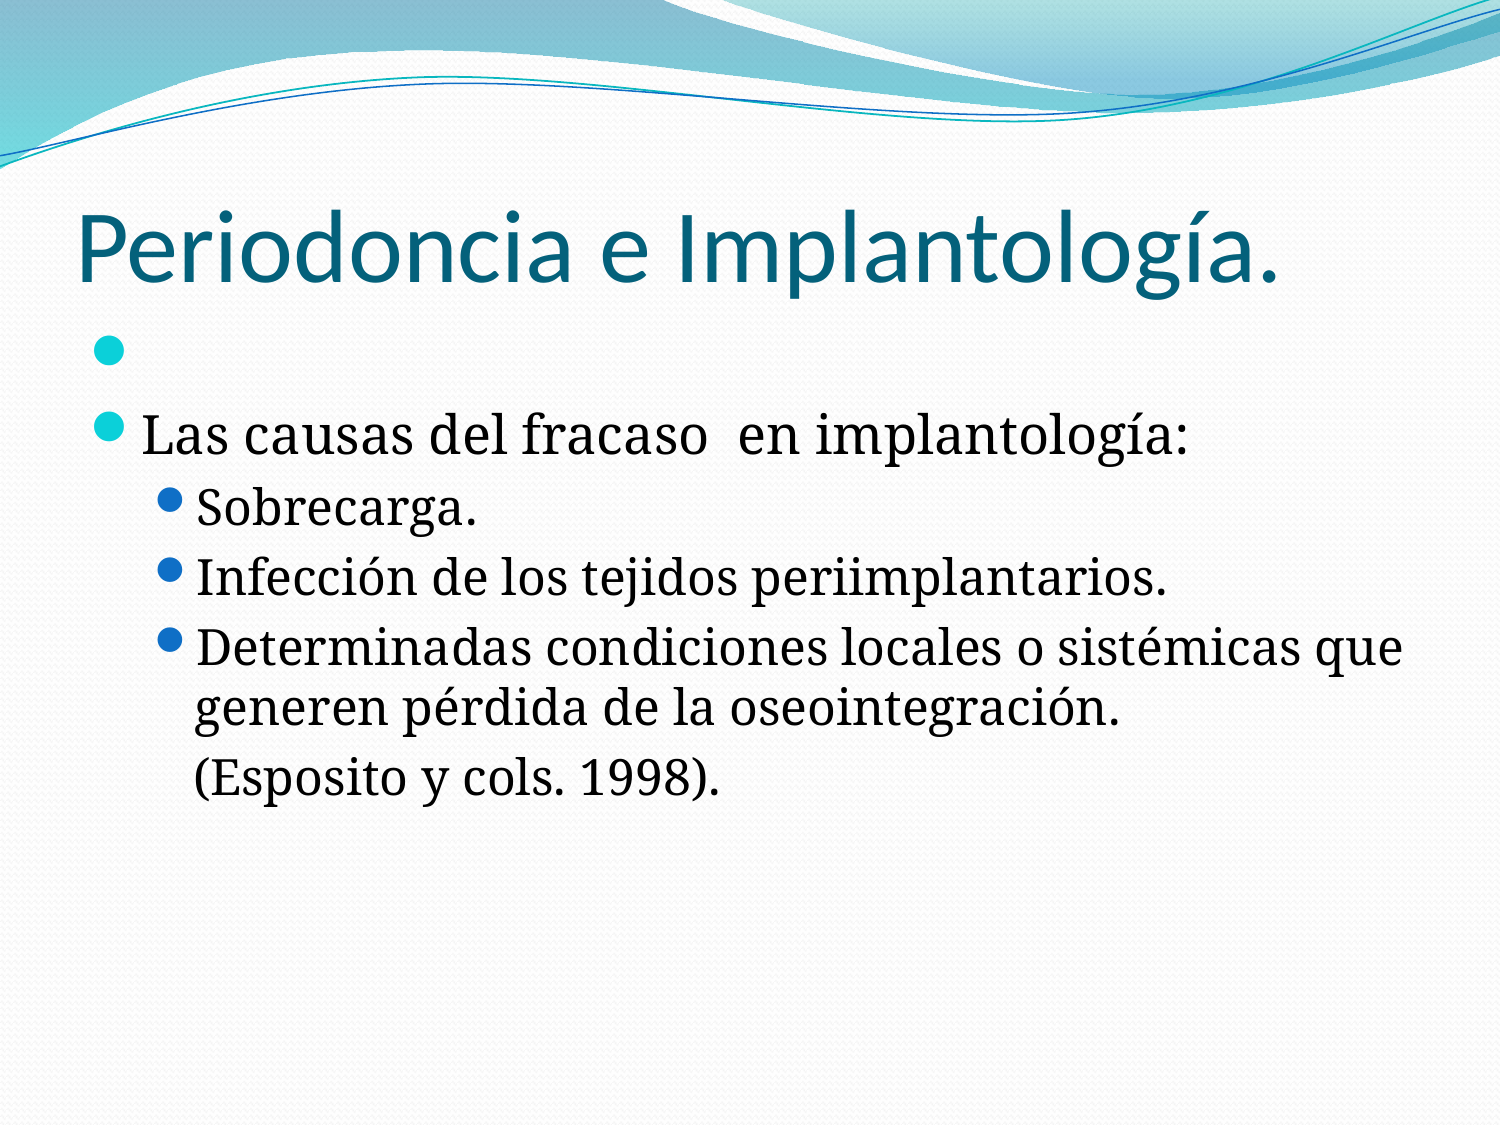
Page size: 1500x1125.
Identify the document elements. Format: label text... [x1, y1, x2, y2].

title Periodoncia e Implantología. [75, 115, 1425, 303]
list Las causas del fracaso en implantología: Sobrecarga. Infección de los tejidos periimplantarios. Determinadas condiciones locales o sistémicas que generen pérdida de la oseointegración. (Esposito y cols. 1998). [75, 317, 1425, 1038]
